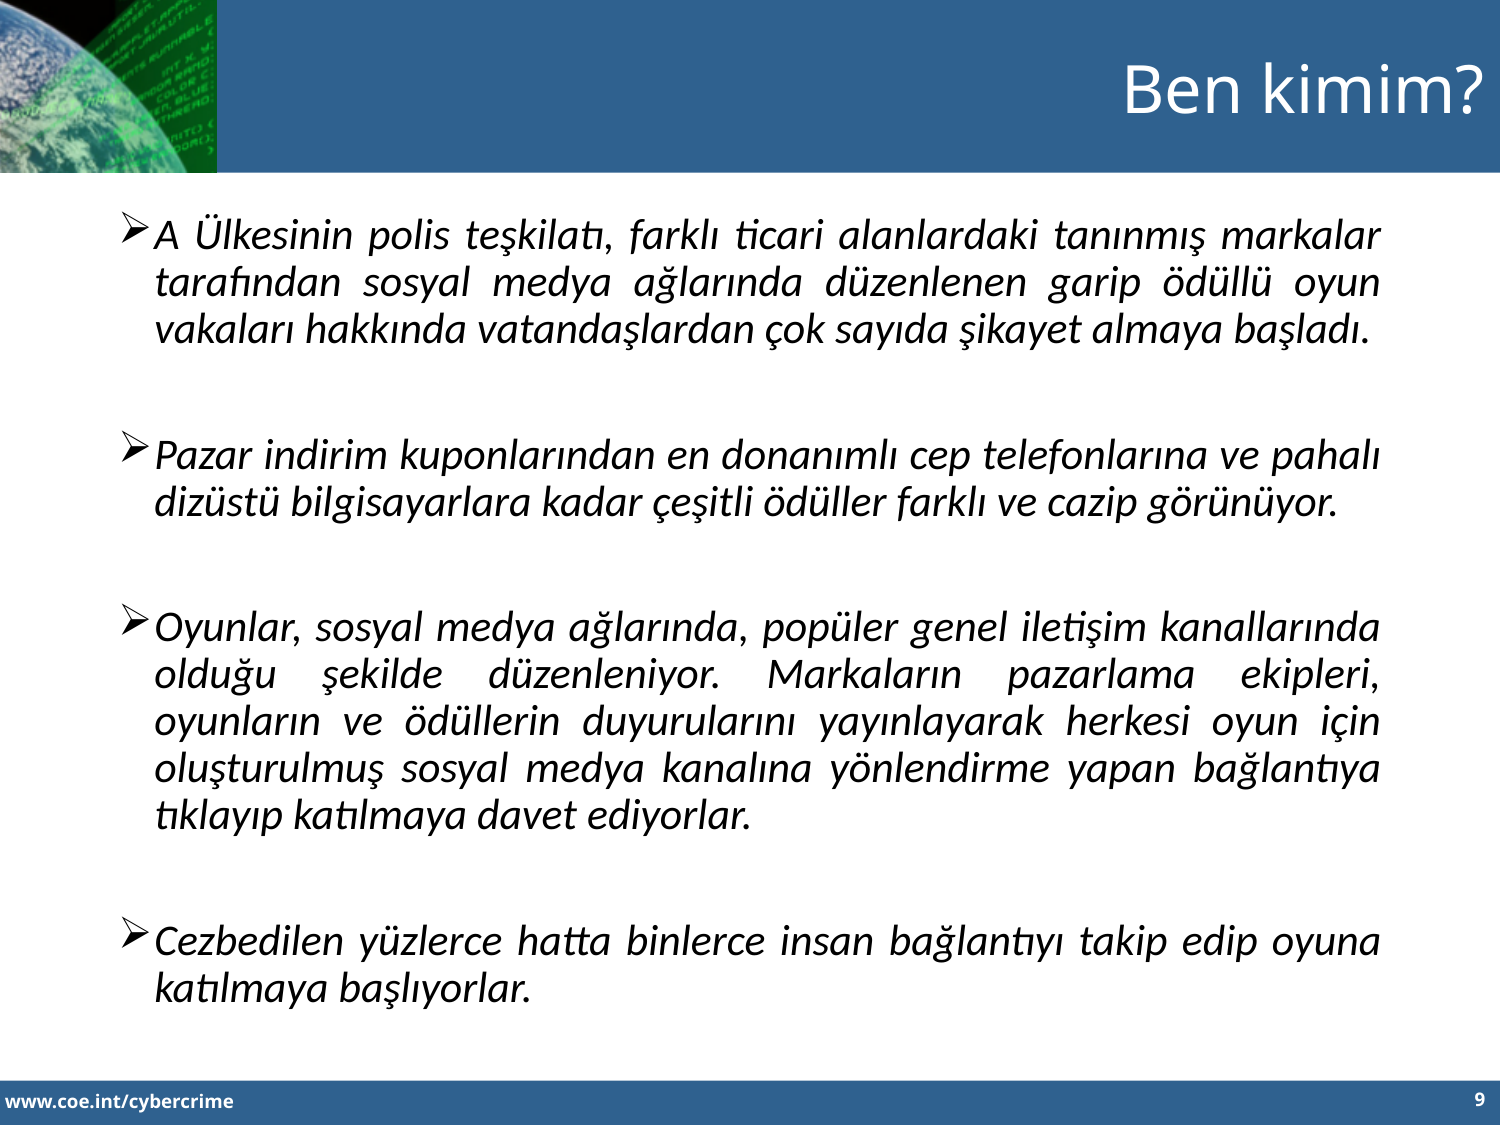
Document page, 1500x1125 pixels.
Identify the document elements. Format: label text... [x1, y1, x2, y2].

slide_number 9 [1162, 1080, 1500, 1125]
text_box Ben kimim? [373, 10, 1500, 163]
picture [0, 1, 217, 173]
list A Ülkesinin polis teşkilatı, farklı ticari alanlardaki tanınmış markalar tarafından sosyal medya ağlarında düzenlenen garip ödüllü oyun vakaları hakkında vatandaşlardan çok sayıda şikayet almaya başladı. Pazar indirim kuponlarından en donanımlı cep telefonlarına ve pahalı dizüstü bilgisayarlara kadar çeşitli ödüller farklı ve cazip görünüyor. Oyunlar, sosyal medya ağlarında, popüler genel iletişim kanallarında olduğu şekilde düzenleniyor. Markaların pazarlama ekipleri, oyunların ve ödüllerin duyurularını yayınlayarak herkesi oyun için oluşturulmuş sosyal medya kanalına yönlendirme yapan bağlantıya tıklayıp katılmaya davet ediyorlar. Cezbedilen yüzlerce hatta binlerce insan bağlantıyı takip edip oyuna katılmaya başlıyorlar. [103, 204, 1397, 1050]
